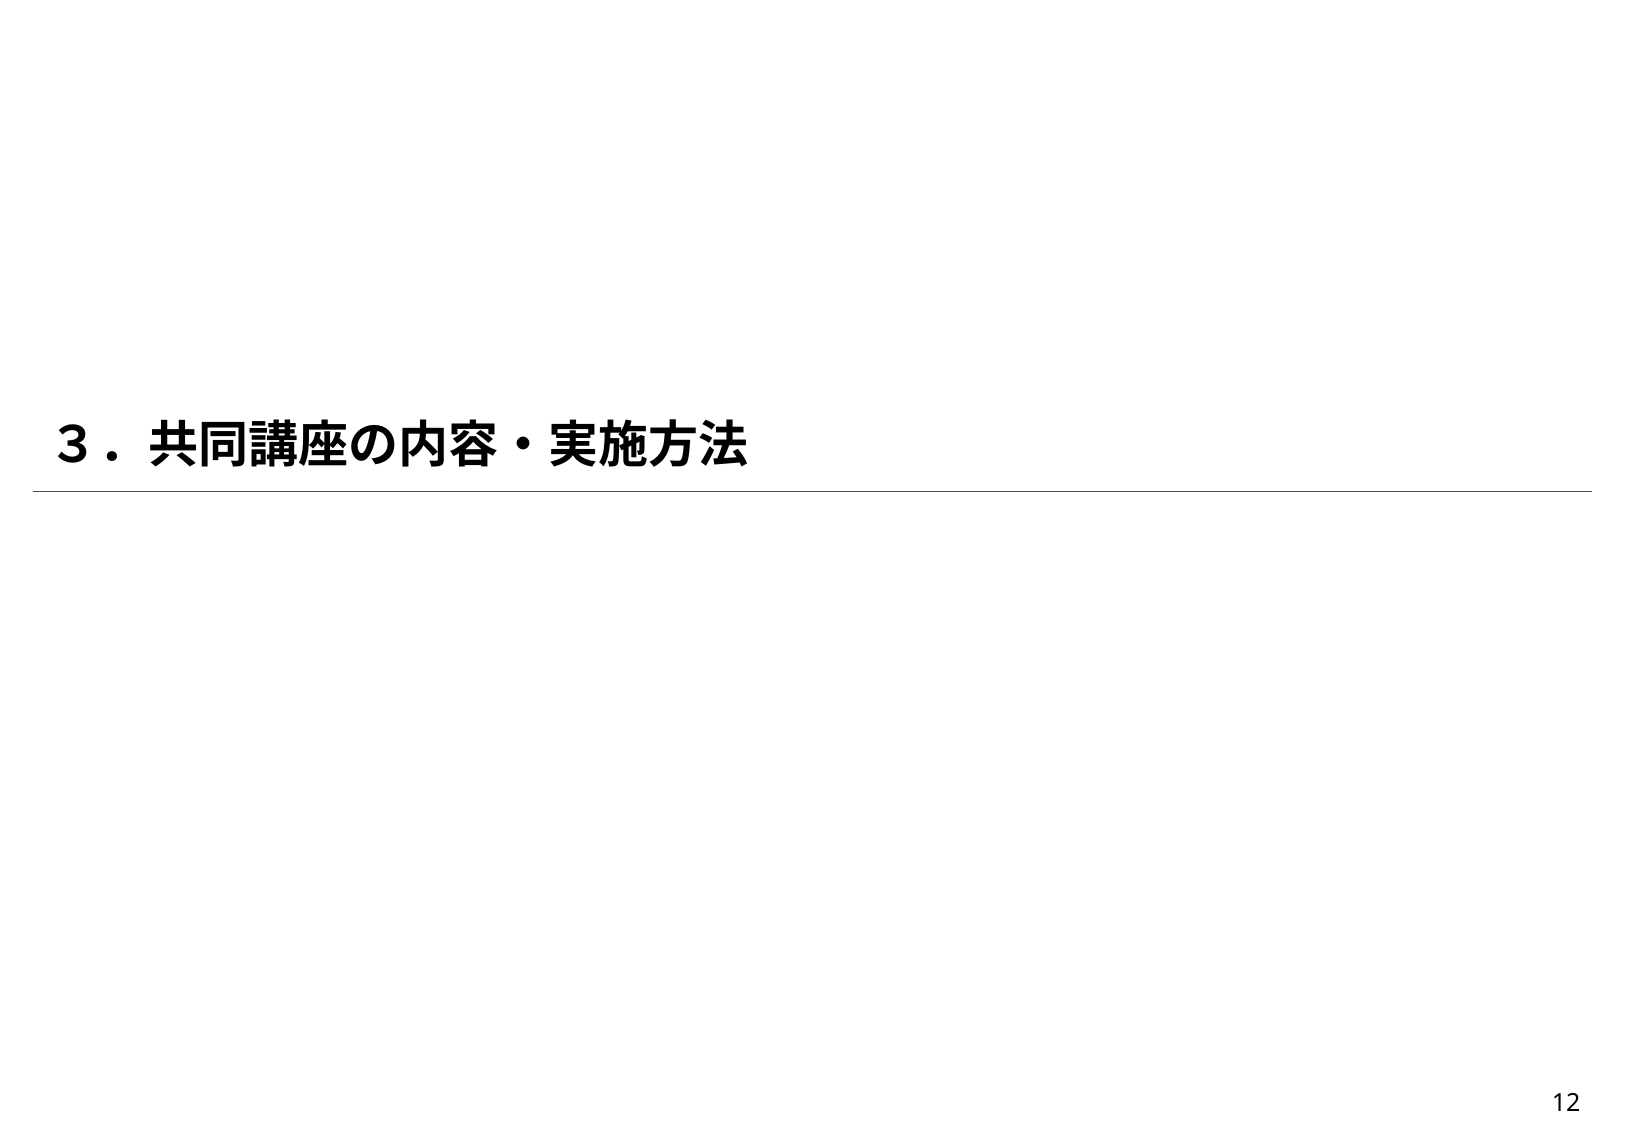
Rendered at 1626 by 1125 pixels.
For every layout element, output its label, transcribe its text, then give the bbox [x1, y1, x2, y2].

text_box ３．共同講座の内容・実施方法 [32, 407, 1582, 479]
